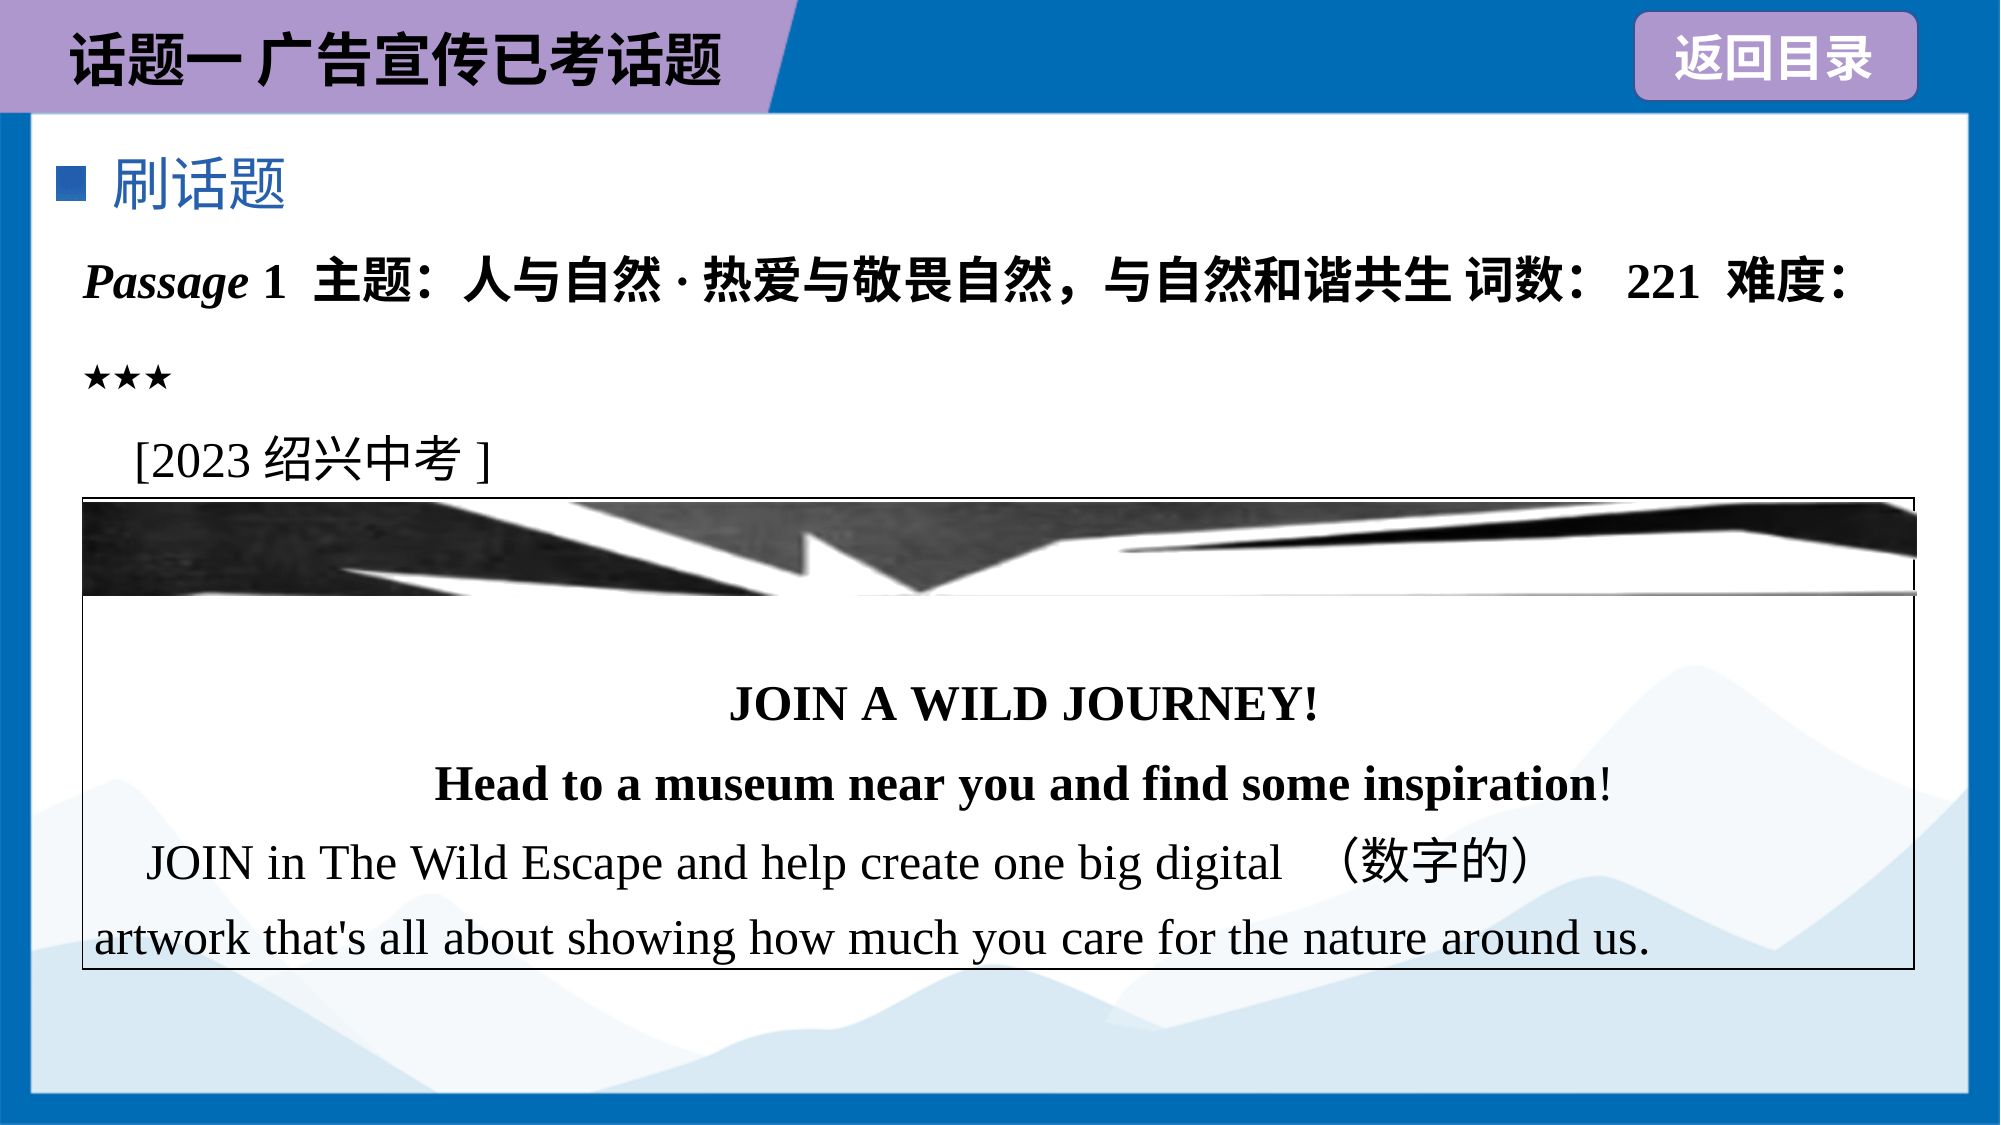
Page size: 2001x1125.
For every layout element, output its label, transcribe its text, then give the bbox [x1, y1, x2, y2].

table_header ____________________________________________________________________________________________________ JOIN A WILD JOURNEY! Head to a museum near you and find some inspiration! JOIN in The Wild Escape and help create one big digital （数字的） artwork that's all about showing how much you care for the nature around us. [83, 596, 1913, 968]
text_box 刷话题 [112, 146, 1917, 216]
text_box Passage 1 主题：人与自然·热爱与敬畏自然，与自然和谐共生 词数：221 难度： ★★★ [2023绍兴中考] [82, 216, 1917, 478]
picture [0, 0, 2000, 1125]
